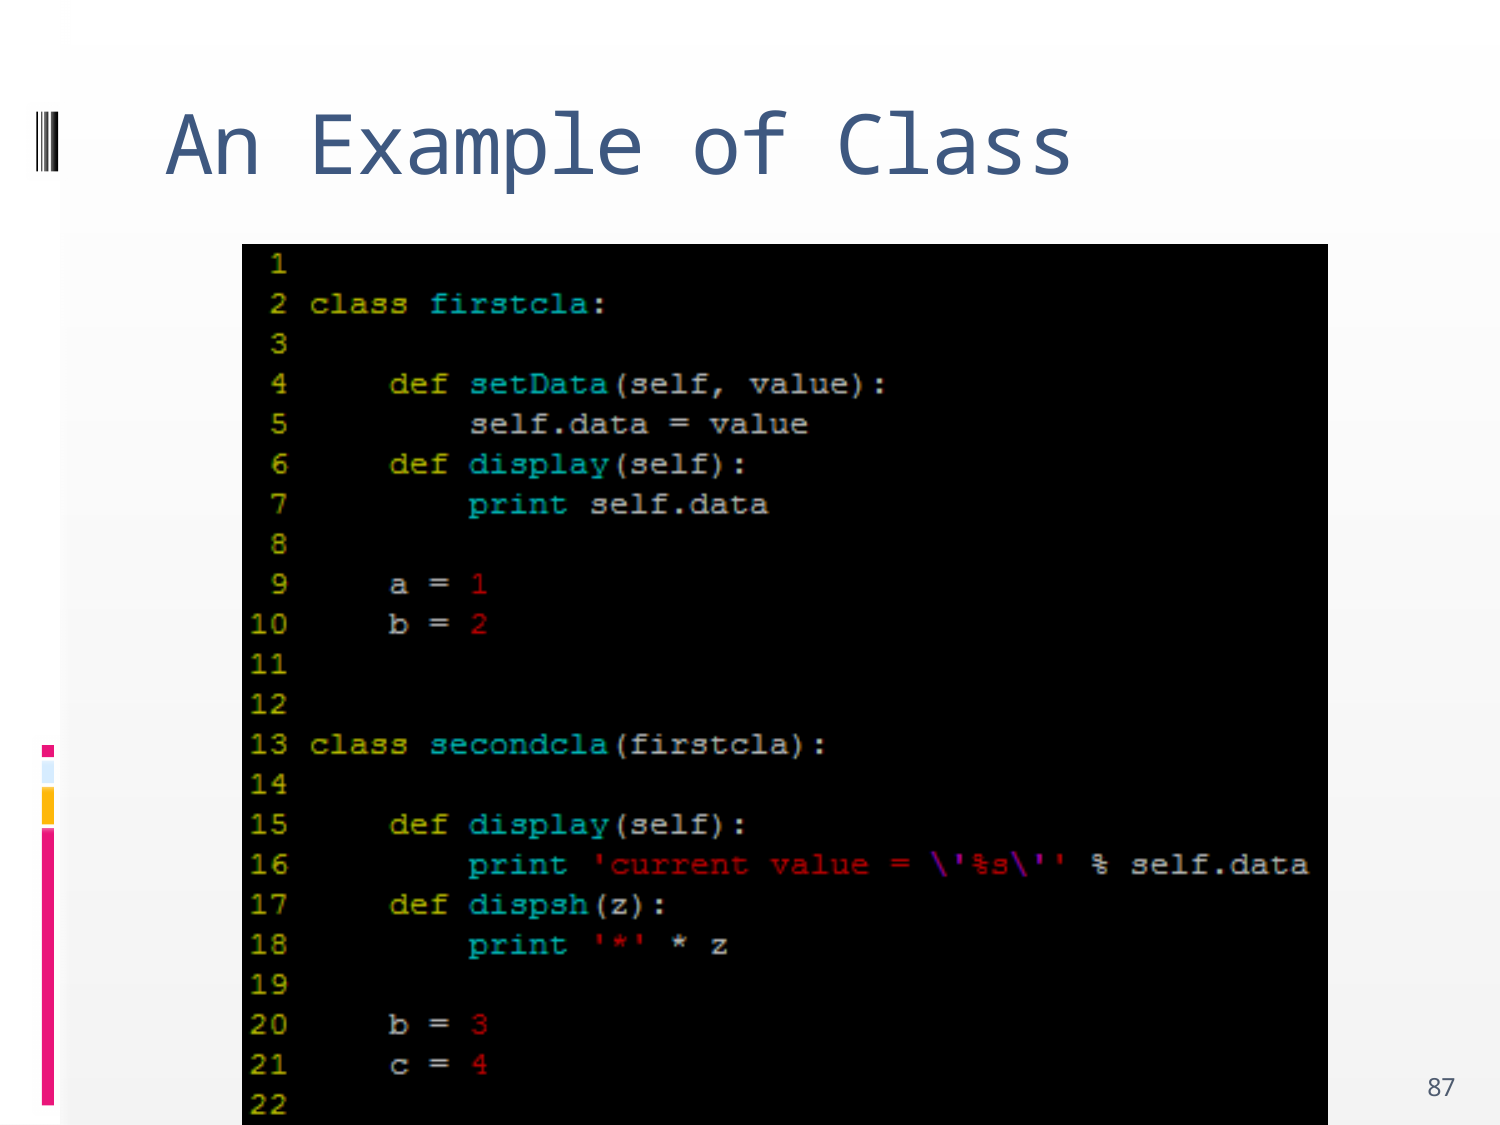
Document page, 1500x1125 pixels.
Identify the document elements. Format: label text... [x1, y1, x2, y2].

slide_number 87 [1412, 1052, 1488, 1113]
picture [241, 243, 1328, 1125]
title An Example of Class [150, 83, 1425, 234]
